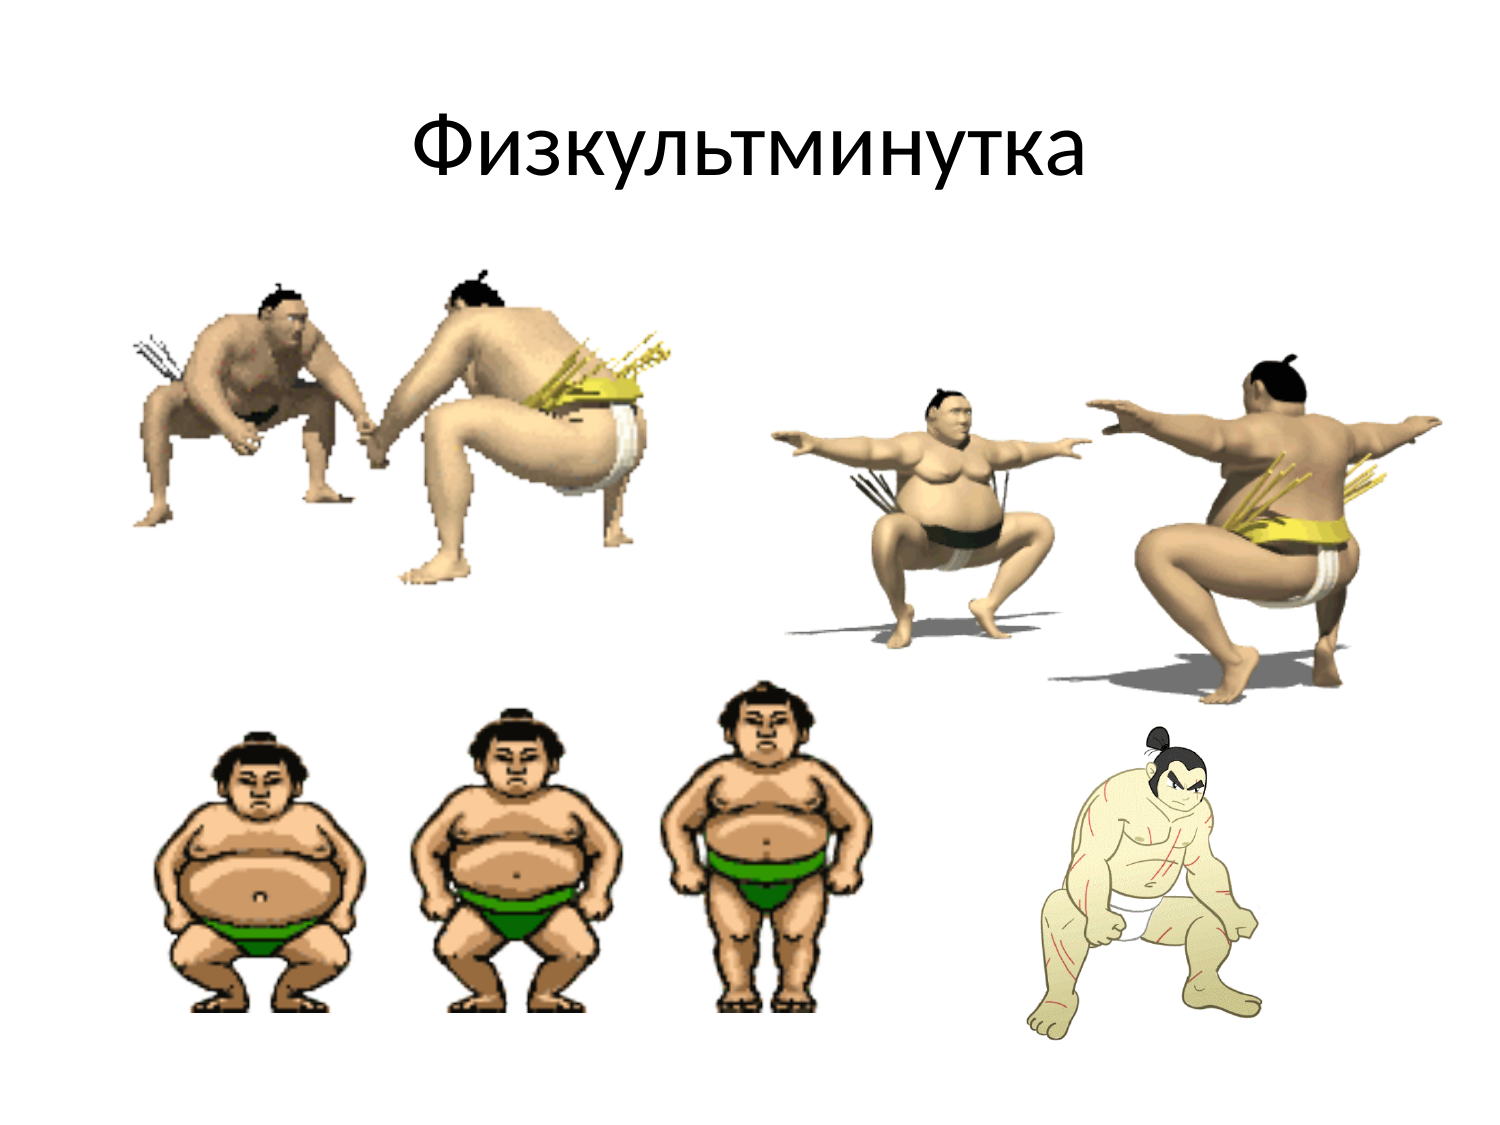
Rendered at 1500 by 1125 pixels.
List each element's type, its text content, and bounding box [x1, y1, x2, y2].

picture [128, 679, 891, 1013]
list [761, 339, 1457, 727]
picture [995, 726, 1394, 1046]
title Физкультминутка [75, 45, 1425, 233]
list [116, 257, 689, 610]
